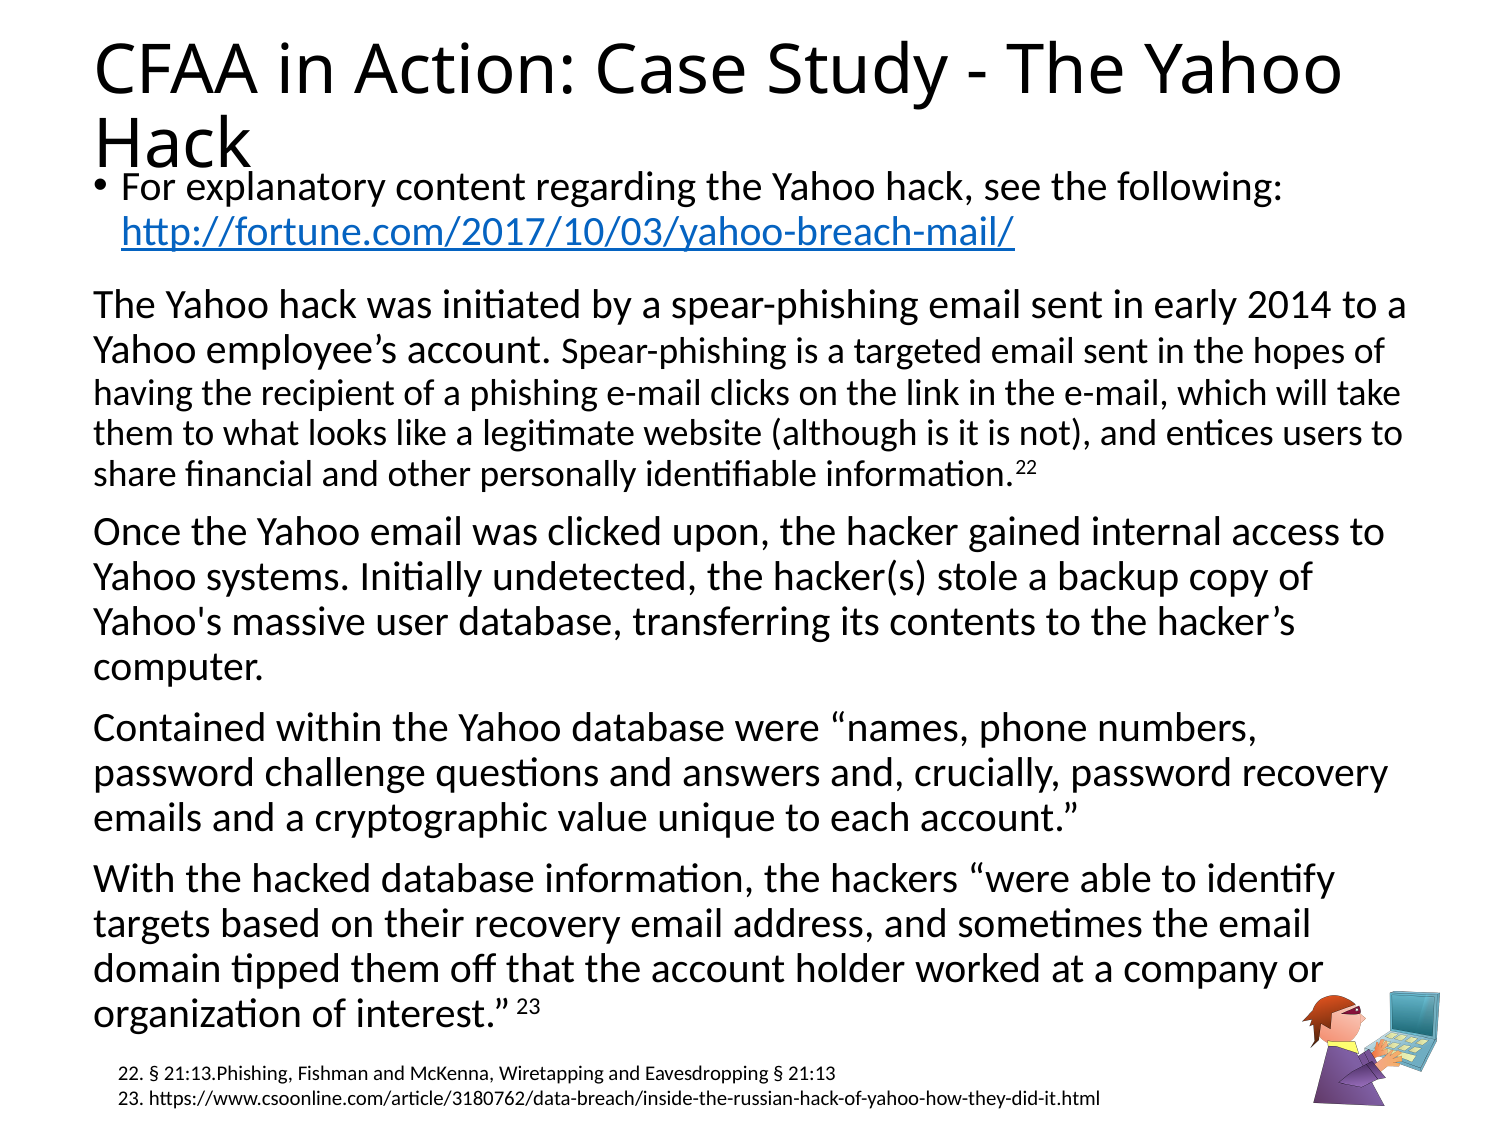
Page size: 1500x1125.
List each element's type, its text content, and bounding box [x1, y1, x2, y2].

title CFAA in Action: Case Study - The Yahoo Hack [77, 0, 1373, 156]
list For explanatory content regarding the Yahoo hack, see the following: http://fortune.com/2017/10/03/yahoo-breach-mail/ The Yahoo hack was initiated by a spear-phishing email sent in early 2014 to a Yahoo employee’s account. Spear-phishing is a targeted email sent in the hopes of having the recipient of a phishing e-mail clicks on the link in the e-mail, which will take them to what looks like a legitimate website (although is it is not), and entices users to share financial and other personally identifiable information.22 Once the Yahoo email was clicked upon, the hacker gained internal access to Yahoo systems. Initially undetected, the hacker(s) stole a backup copy of Yahoo's massive user database, transferring its contents to the hacker’s computer. Contained within the Yahoo database were “names, phone numbers, password challenge questions and answers and, crucially, password recovery emails and a cryptographic value unique to each account.” With the hacked database information, the hackers “were able to identify targets based on their recovery email address, and sometimes the email domain tipped them off that the account holder worked at a company or organization of interest.” 23 [77, 156, 1441, 872]
text_box 22. § 21:13.Phishing, Fishman and McKenna, Wiretapping and Eavesdropping § 21:13 23. https://www.csoonline.com/article/3180762/data-breach/inside-the-russian-hack-of-yahoo-how-they-did-it.html [103, 1052, 1244, 1118]
picture [1302, 991, 1440, 1106]
